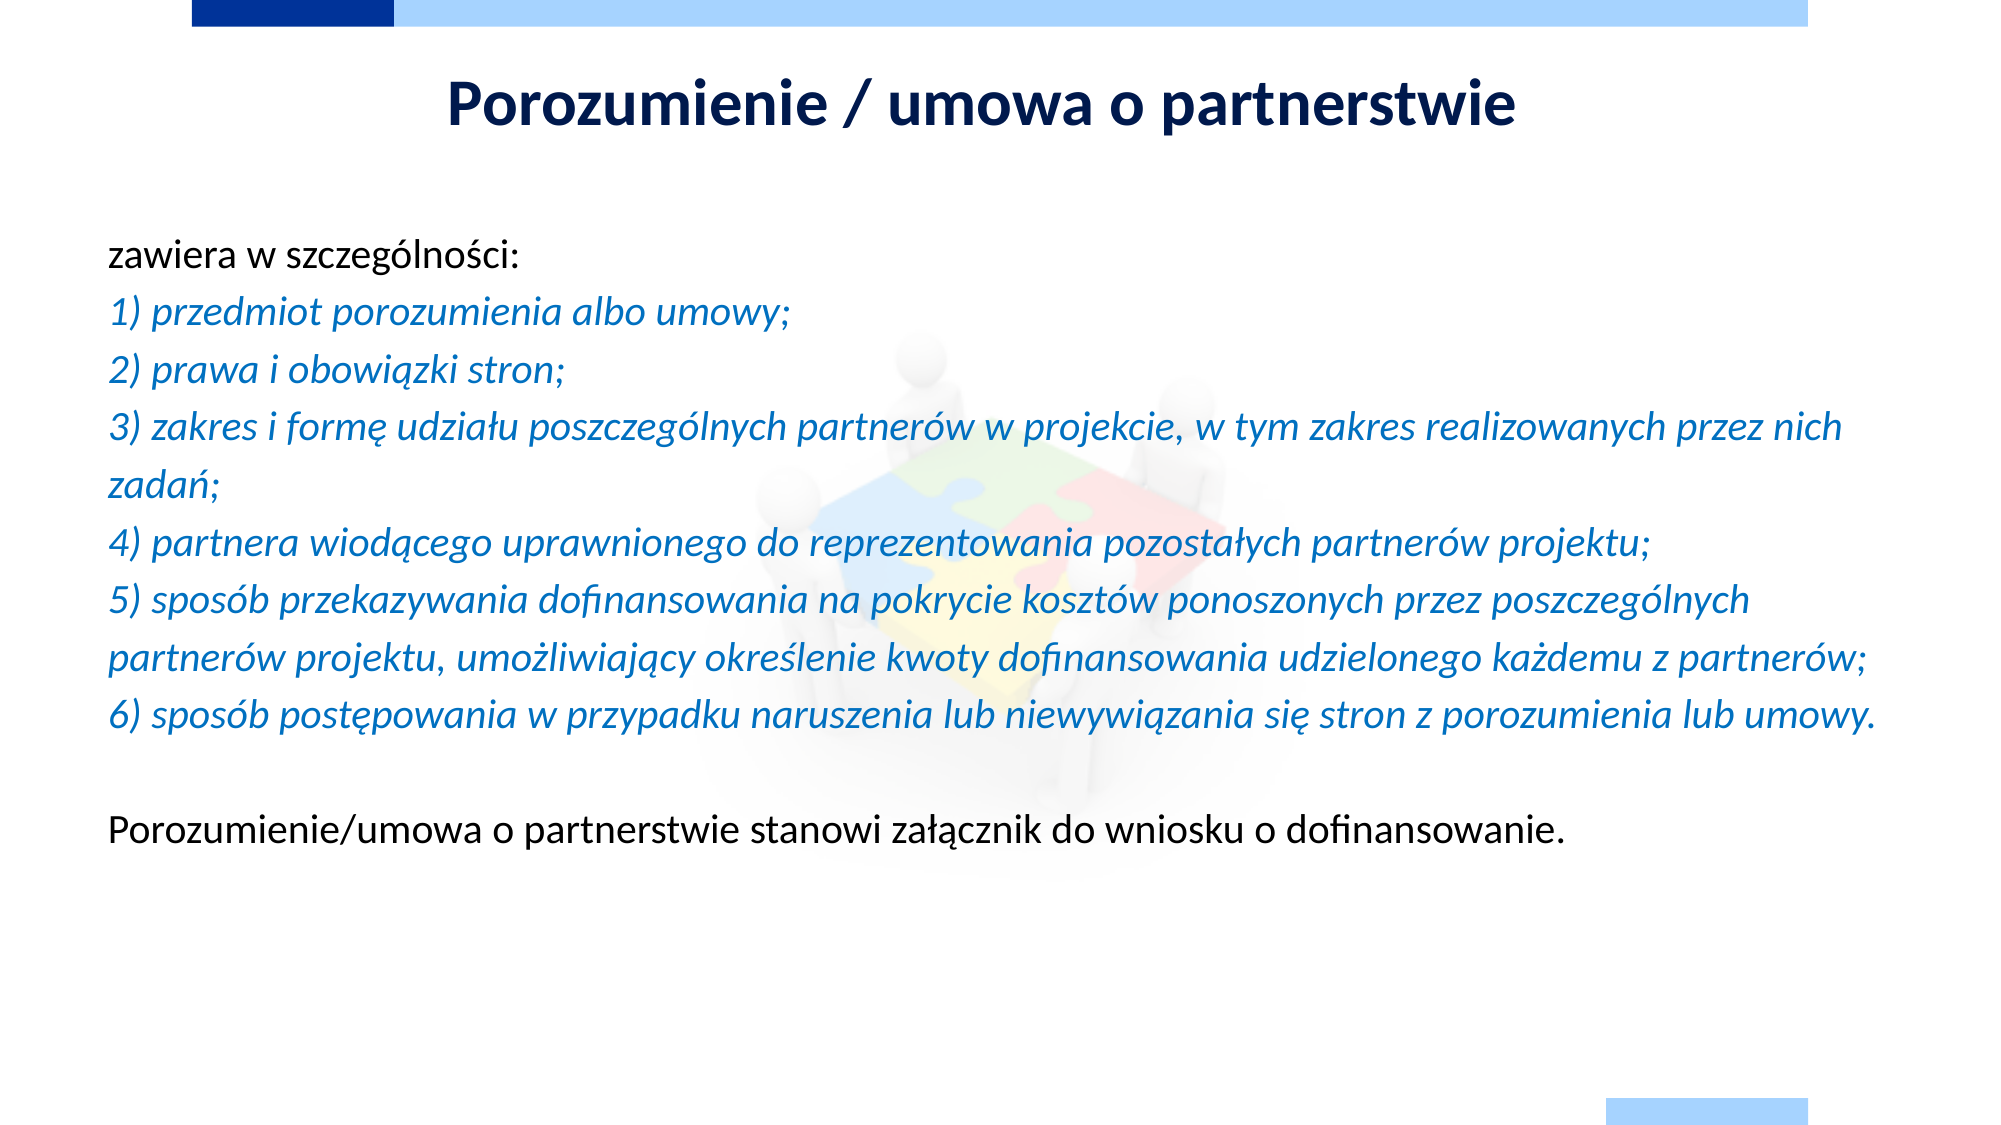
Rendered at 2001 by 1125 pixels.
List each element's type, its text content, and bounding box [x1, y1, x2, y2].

text_box Porozumienie / umowa o partnerstwie [203, 51, 1763, 146]
picture [642, 262, 1358, 889]
text_box zawiera w szczególności: 1) przedmiot porozumienia albo umowy; 2) prawa i obowiązki stron; 3) zakres i formę udziału poszczególnych partnerów w projekcie, w tym zakres realizowanych przez nich zadań; 4) partnera wiodącego uprawnionego do reprezentowania pozostałych partnerów projektu; 5) sposób przekazywania dofinansowania na pokrycie kosztów ponoszonych przez poszczególnych partnerów projektu, umożliwiający określenie kwoty dofinansowania udzielonego każdemu z partnerów; 6) sposób postępowania w przypadku naruszenia lub niewywiązania się stron z porozumienia lub umowy. Porozumienie/umowa o partnerstwie stanowi załącznik do wniosku o dofinansowanie. [93, 211, 1907, 860]
